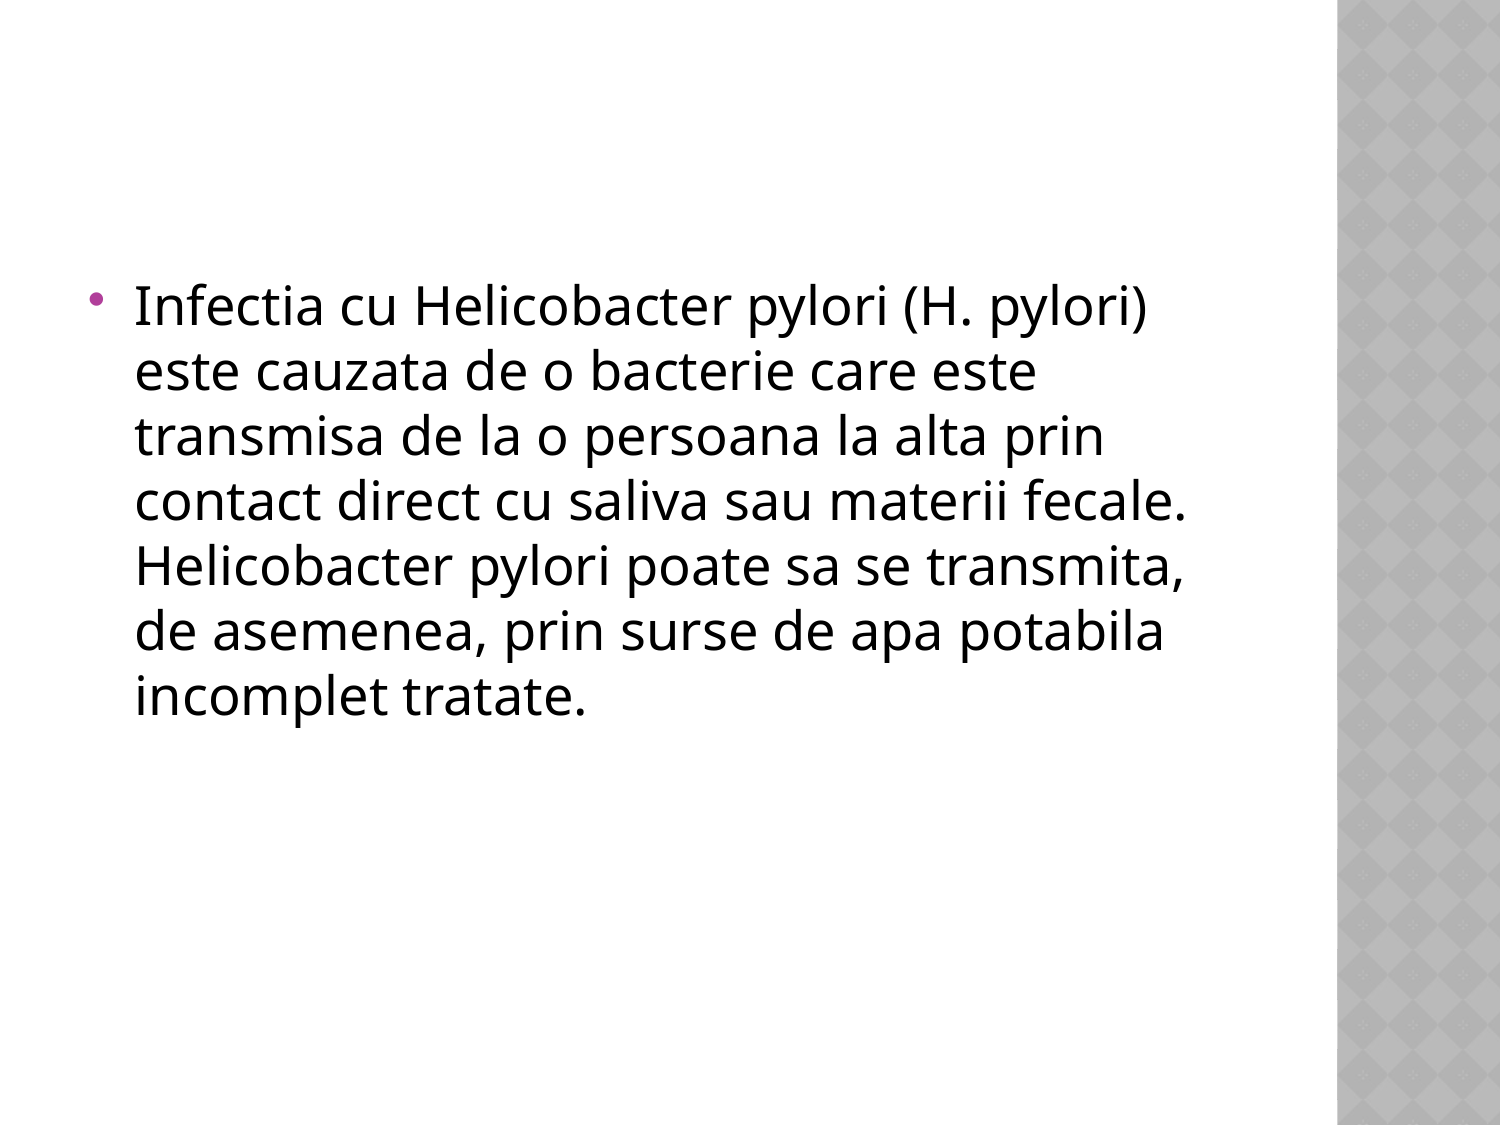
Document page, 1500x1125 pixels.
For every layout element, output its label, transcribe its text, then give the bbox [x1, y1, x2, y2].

list Infectia cu Helicobacter pylori (H. pylori) este cauzata de o bacterie care este transmisa de la o persoana la alta prin contact direct cu saliva sau materii fecale. Helicobacter pylori poate sa se transmita, de asemenea, prin surse de apa potabila incomplet tratate. [75, 264, 1263, 1059]
